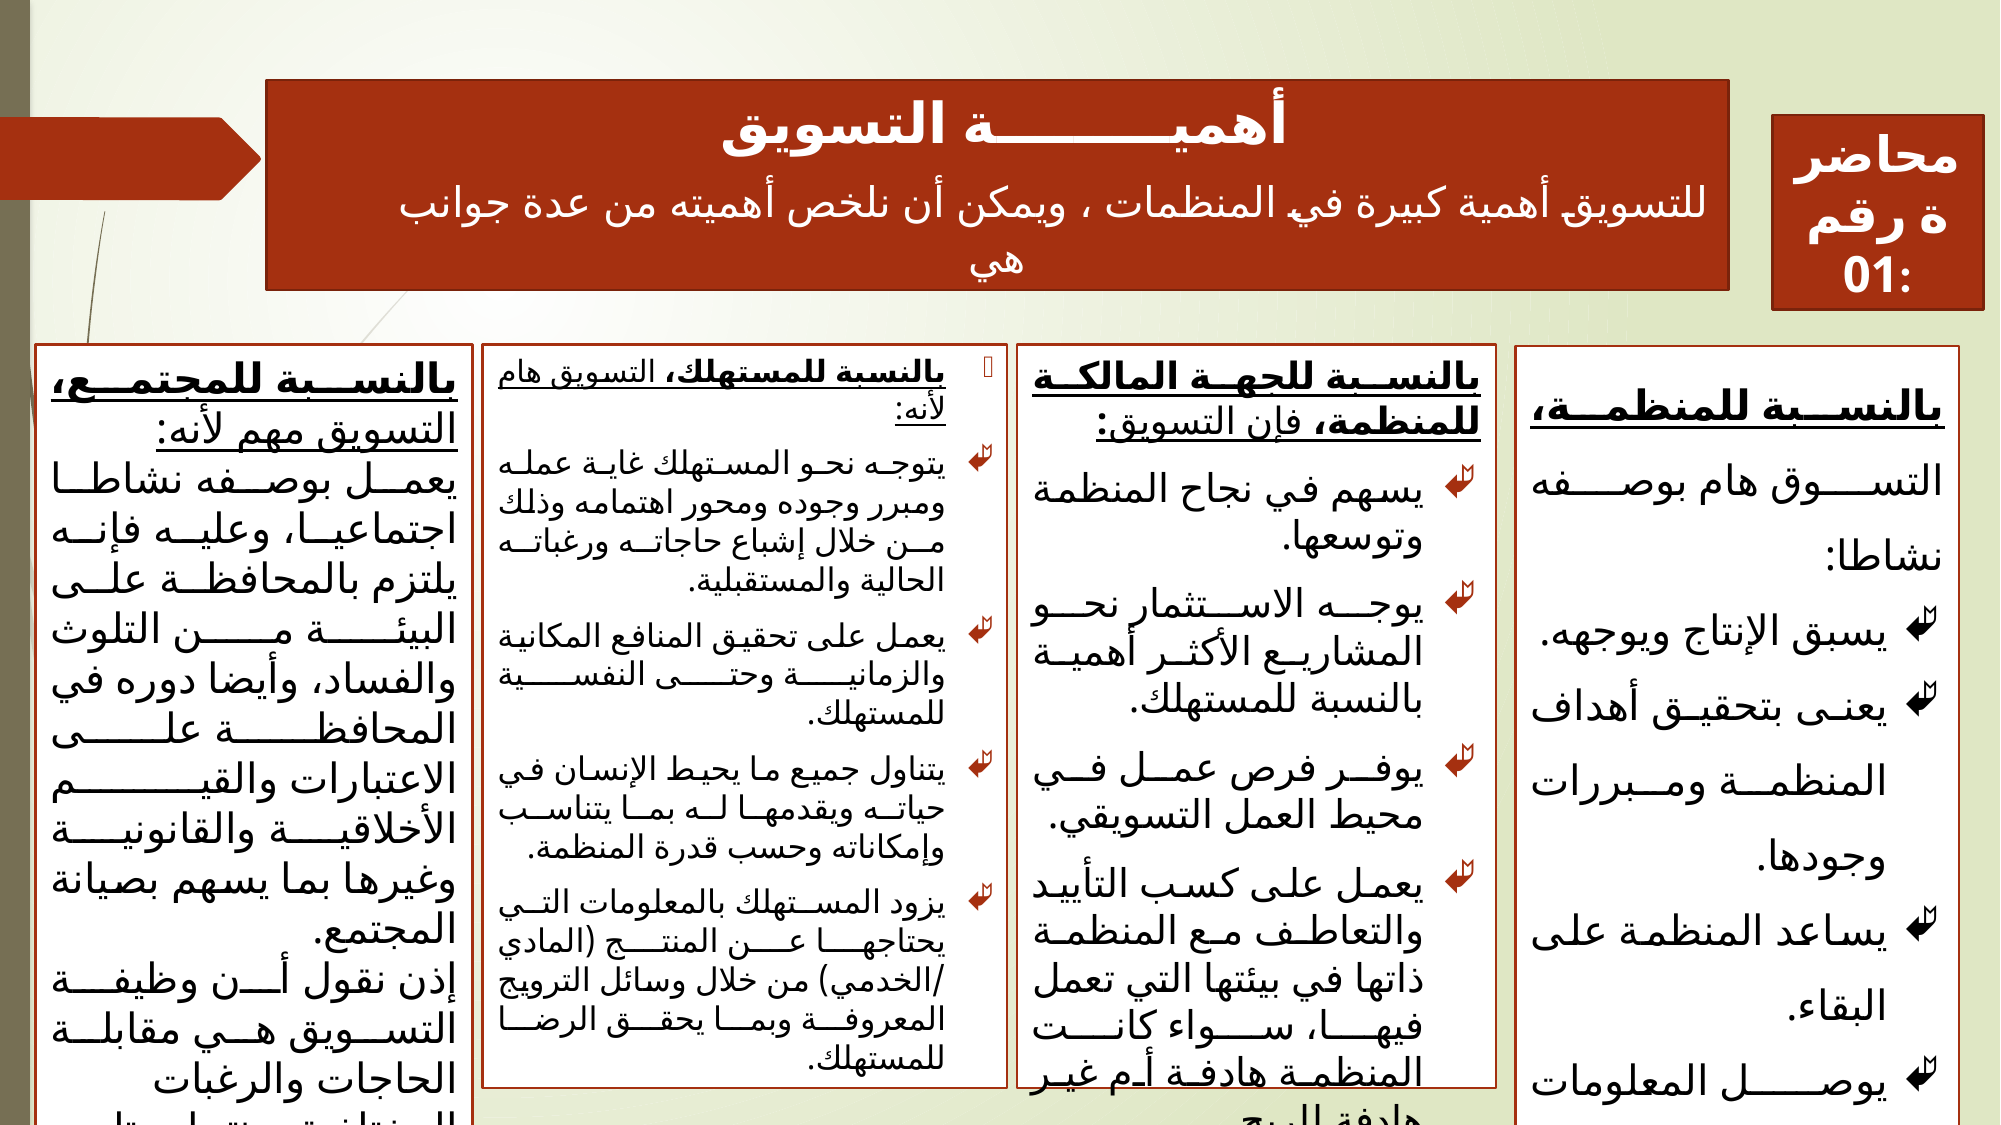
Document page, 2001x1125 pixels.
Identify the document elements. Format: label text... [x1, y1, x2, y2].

list بالنسبة للجهة المالكة للمنظمة، فإن التسويق: يسهم في نجاح المنظمة وتوسعها. يوجه الاستثمار نحو المشاريع الأكثر أهمية بالنسبة للمستهلك. يوفر فرص عمل في محيط العمل التسويقي. يعمل على كسب التأييد والتعاطف مع المنظمة ذاتها في بيئتها التي تعمل فيها، سواء كانت المنظمة هادفة أم غير هادفة للربح. [1016, 343, 1497, 1089]
text_box بالنسبة للمجتمع، التسويق مهم لأنه: يعمل بوصفه نشاطا اجتماعيا، وعليه فإنه يلتزم بالمحافظة على البيئة من التلوث والفساد، وأيضا دوره في المحافظة على الاعتبارات والقيم الأخلاقية والقانونية وغيرها بما يسهم بصيانة المجتمع. إذن نقول أن وظيفة التسويق هي مقابلة الحاجات والرغبات المختلفة بمنتجات تلبي الإشباع وتحقق المنفعة [34, 343, 474, 1125]
text_box محاضرة رقم 01: [1771, 114, 1985, 311]
list بالنسبة للمستهلك، التسويق هام لأنه: يتوجه نحو المستهلك غاية عمله ومبرر وجوده ومحور اهتمامه وذلك من خلال إشباع حاجاته ورغباته الحالية والمستقبلية. يعمل على تحقيق المنافع المكانية والزمانية وحتى النفسية للمستهلك. يتناول جميع ما يحيط الإنسان في حياته ويقدمها له بما يتناسب وإمكاناته وحسب قدرة المنظمة. يزود المستهلك بالمعلومات التي يحتاجها عن المنتج (المادي /الخدمي) من خلال وسائل الترويج المعروفة وبما يحقق الرضا للمستهلك. [481, 343, 1008, 1089]
text_box بالنسبة للمنظمة، التسوق هام بوصفه نشاطا: يسبق الإنتاج ويوجهه. يعنى بتحقيق أهداف المنظمة ومبررات وجودها. يساعد المنظمة على البقاء. يوصل المعلومات إلى المستهلك ويحصل عليها منه كتغذية راجعة. [1514, 345, 1960, 1125]
title أهميـــــــــة التسويق للتسويق أهمية كبيرة في المنظمات ، ويمكن أن نلخص أهميته من عدة جوانب هي [265, 79, 1730, 291]
